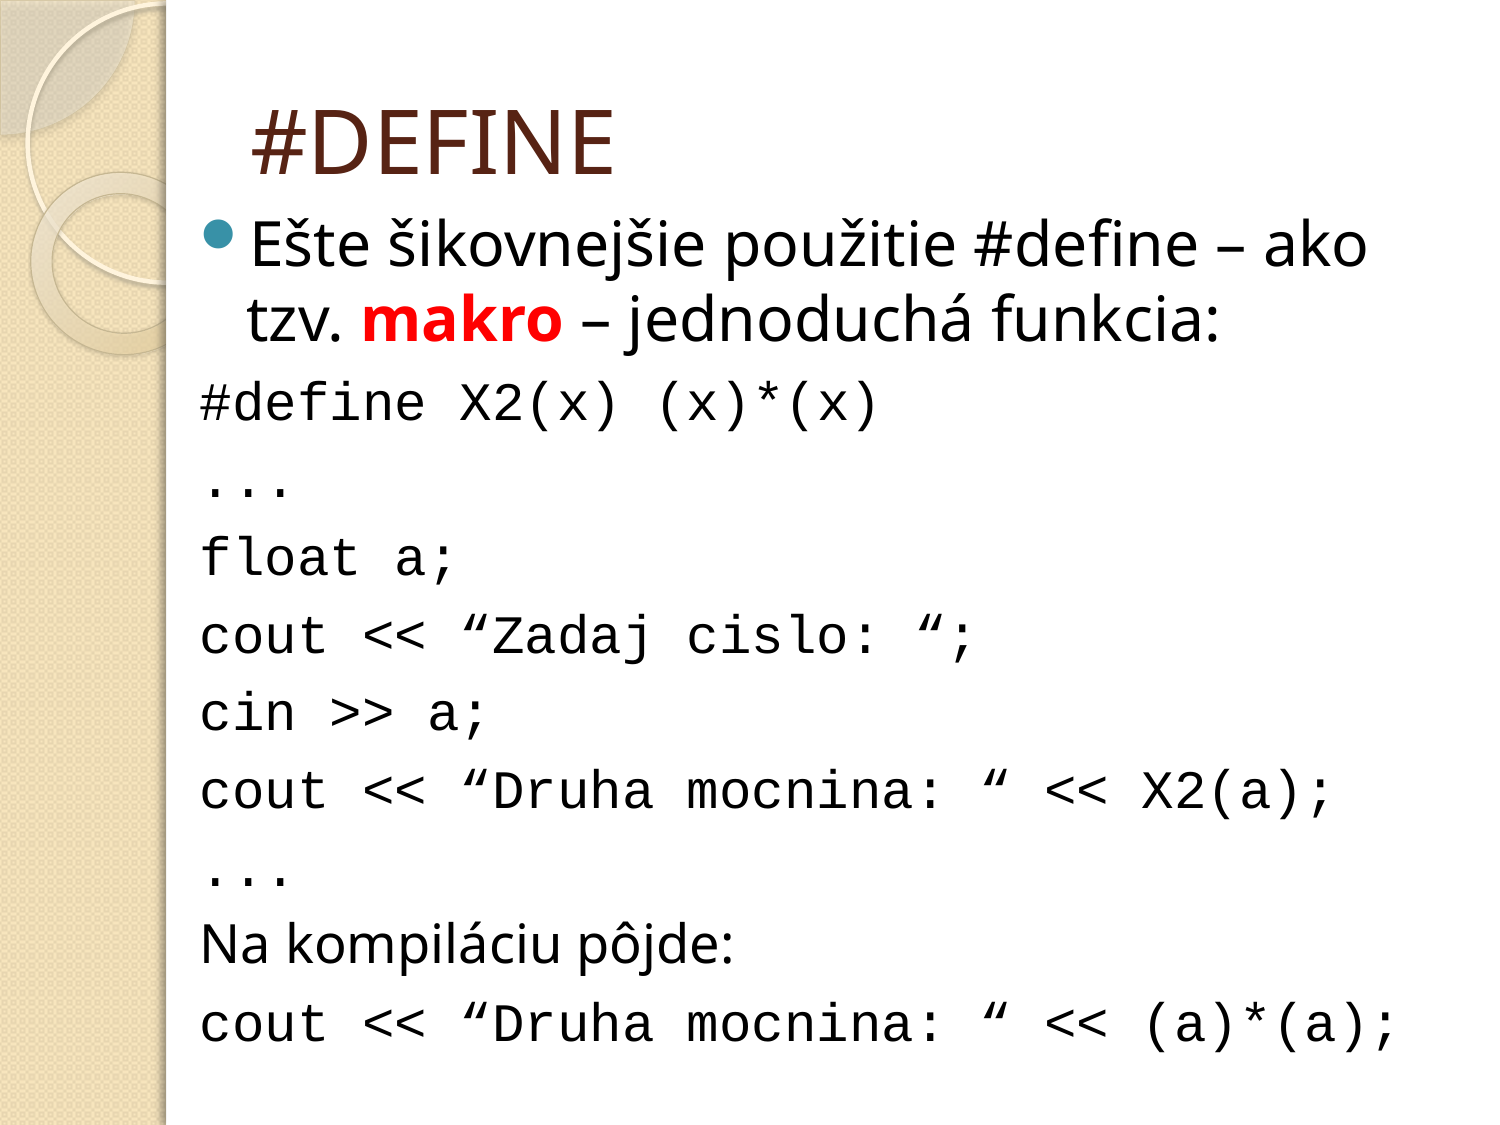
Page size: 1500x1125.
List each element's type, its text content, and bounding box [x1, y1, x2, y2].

list Ešte šikovnejšie použitie #define – ako tzv. makro – jednoduchá funkcia: #define X2(x) (x)*(x) ... float a; cout << “Zadaj cislo: “; cin >> a; cout << “Druha mocnina: “ << X2(a); ... Na kompiláciu pôjde: cout << “Druha mocnina: “ << (a)*(a); [171, 196, 1500, 1125]
title #DEFINE [235, 45, 1466, 196]
